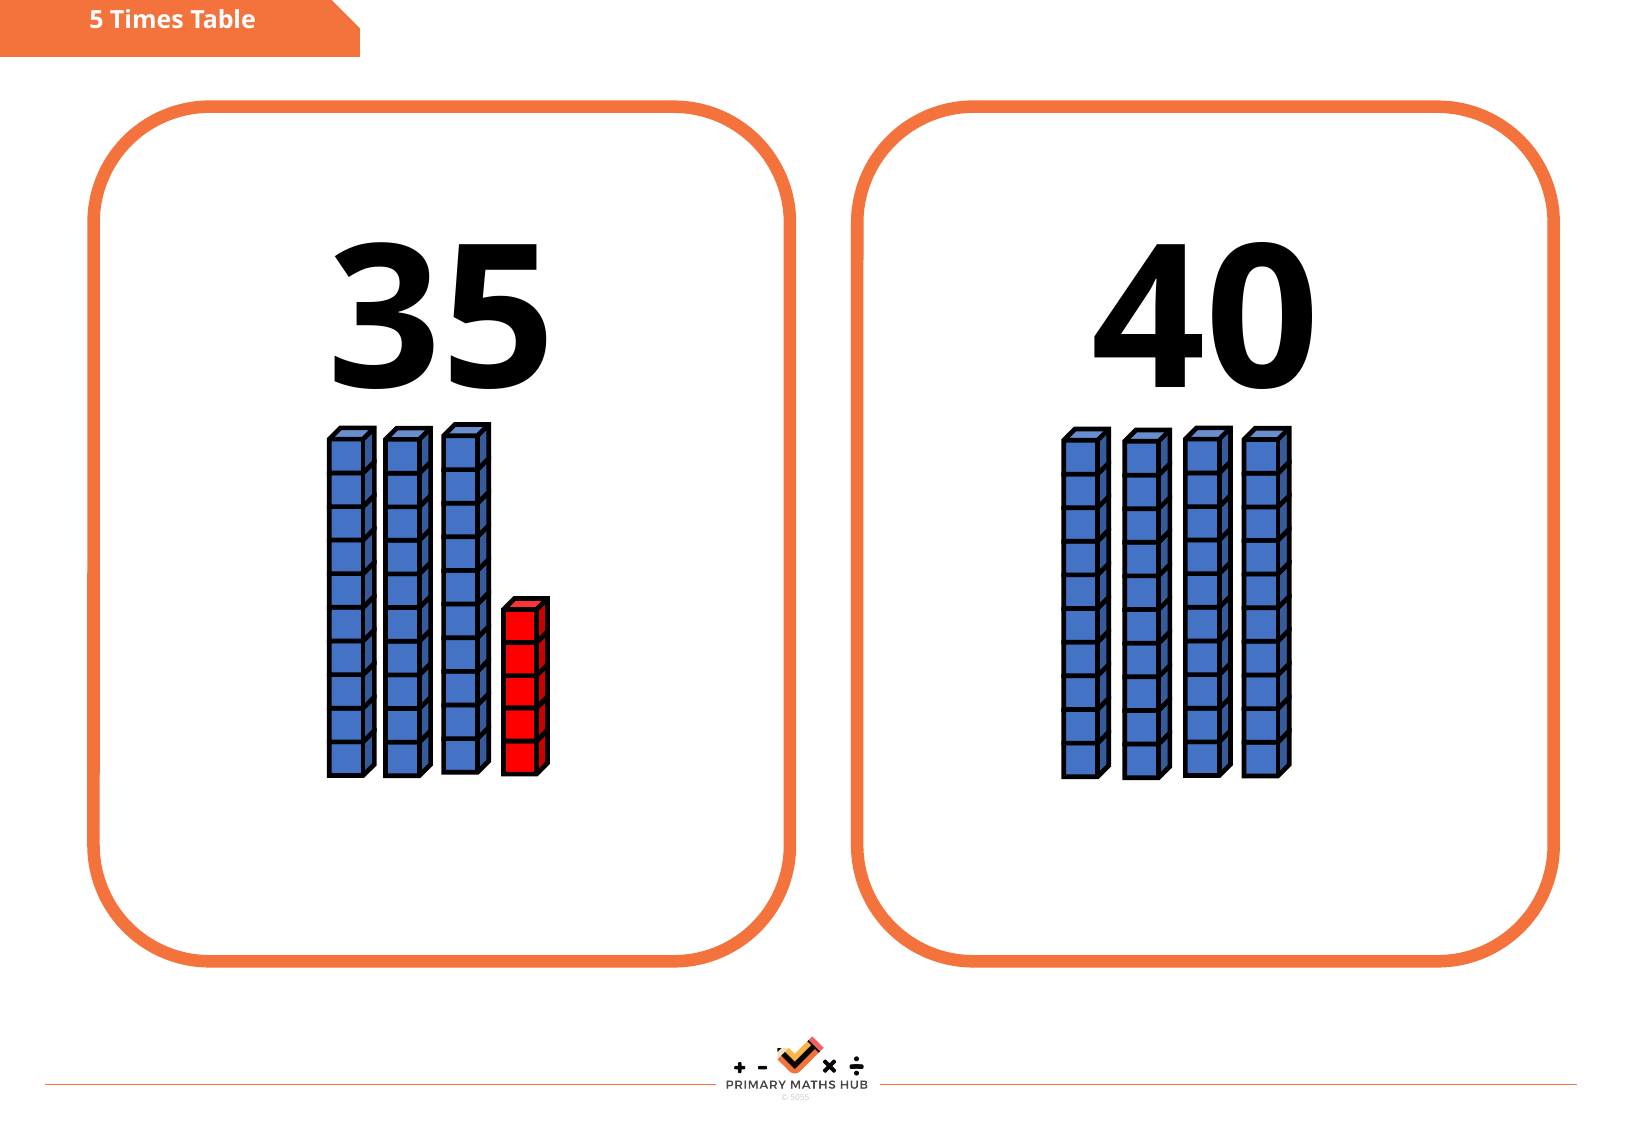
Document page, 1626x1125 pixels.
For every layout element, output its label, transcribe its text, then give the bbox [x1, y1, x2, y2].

text_box 5 Times Table [0, 0, 361, 58]
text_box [385, 428, 431, 776]
text_box [100, 105, 783, 179]
text_box 35 [93, 179, 790, 435]
text_box [92, 207, 792, 963]
text_box [856, 209, 1555, 963]
text_box [864, 105, 1547, 179]
picture [722, 1034, 872, 1094]
text_box © 5055 [720, 1084, 870, 1110]
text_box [1244, 428, 1290, 776]
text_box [443, 424, 489, 773]
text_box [329, 427, 375, 776]
text_box 40 [857, 179, 1554, 435]
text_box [1063, 429, 1109, 777]
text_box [503, 598, 548, 775]
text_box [1185, 427, 1231, 776]
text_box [1124, 429, 1170, 778]
